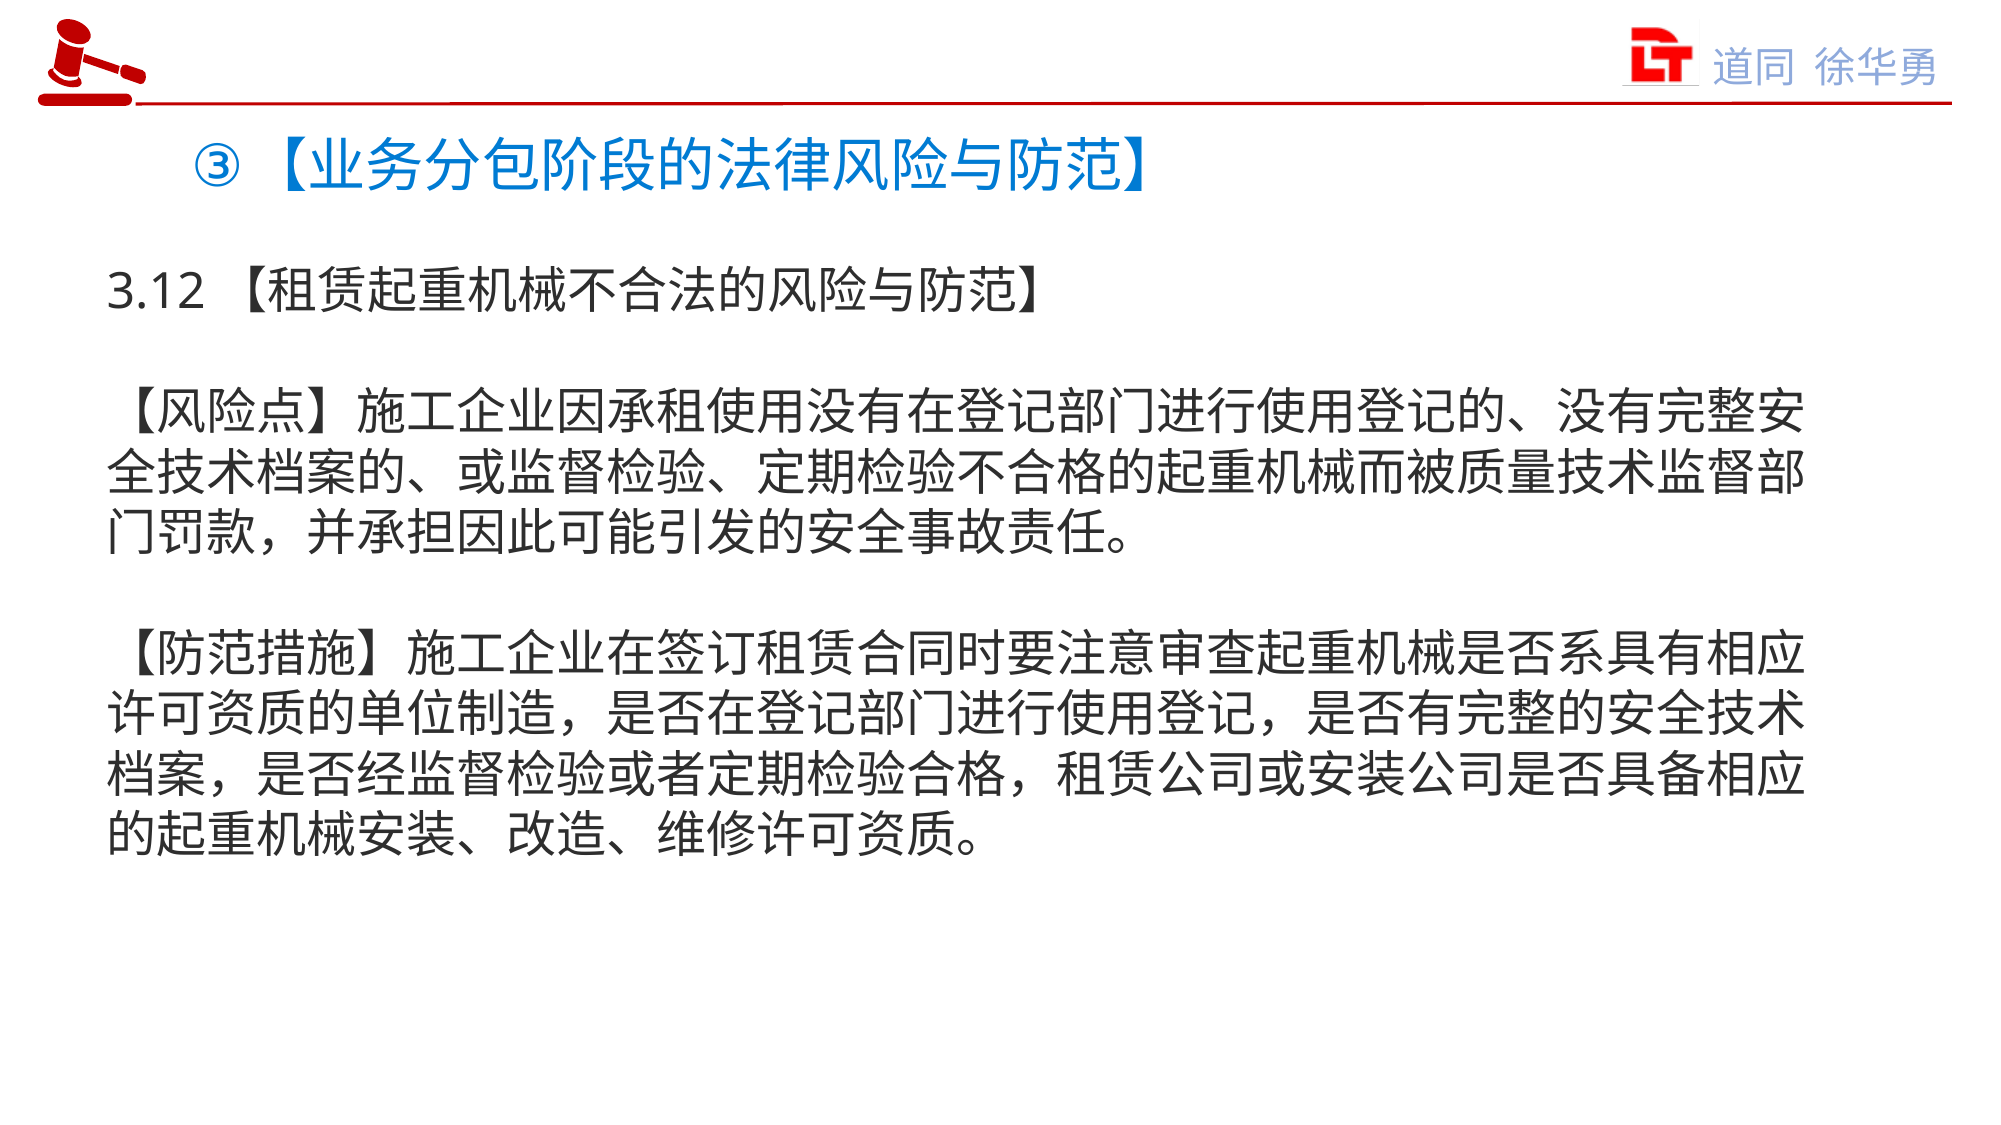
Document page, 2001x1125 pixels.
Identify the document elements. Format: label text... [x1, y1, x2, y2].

text_box 【业务分包阶段的法律风险与防范】 3.12【租赁起重机械不合法的风险与防范】 【风险点】施工企业因承租使用没有在登记部门进行使用登记的、没有完整安全技术档案的、或监督检验、定期检验不合格的起重机械而被质量技术监督部门罚款，并承担因此可能引发的安全事故责任。 【防范措施】施工企业在签订租赁合同时要注意审查起重机械是否系具有相应许可资质的单位制造，是否在登记部门进行使用登记，是否有完整的安全技术档案，是否经监督检验或者定期检验合格，租赁公司或安装公司是否具备相应的起重机械安装、改造、维修许可资质。 [91, 130, 1867, 870]
picture [1622, 19, 1699, 97]
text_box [37, 17, 1954, 106]
